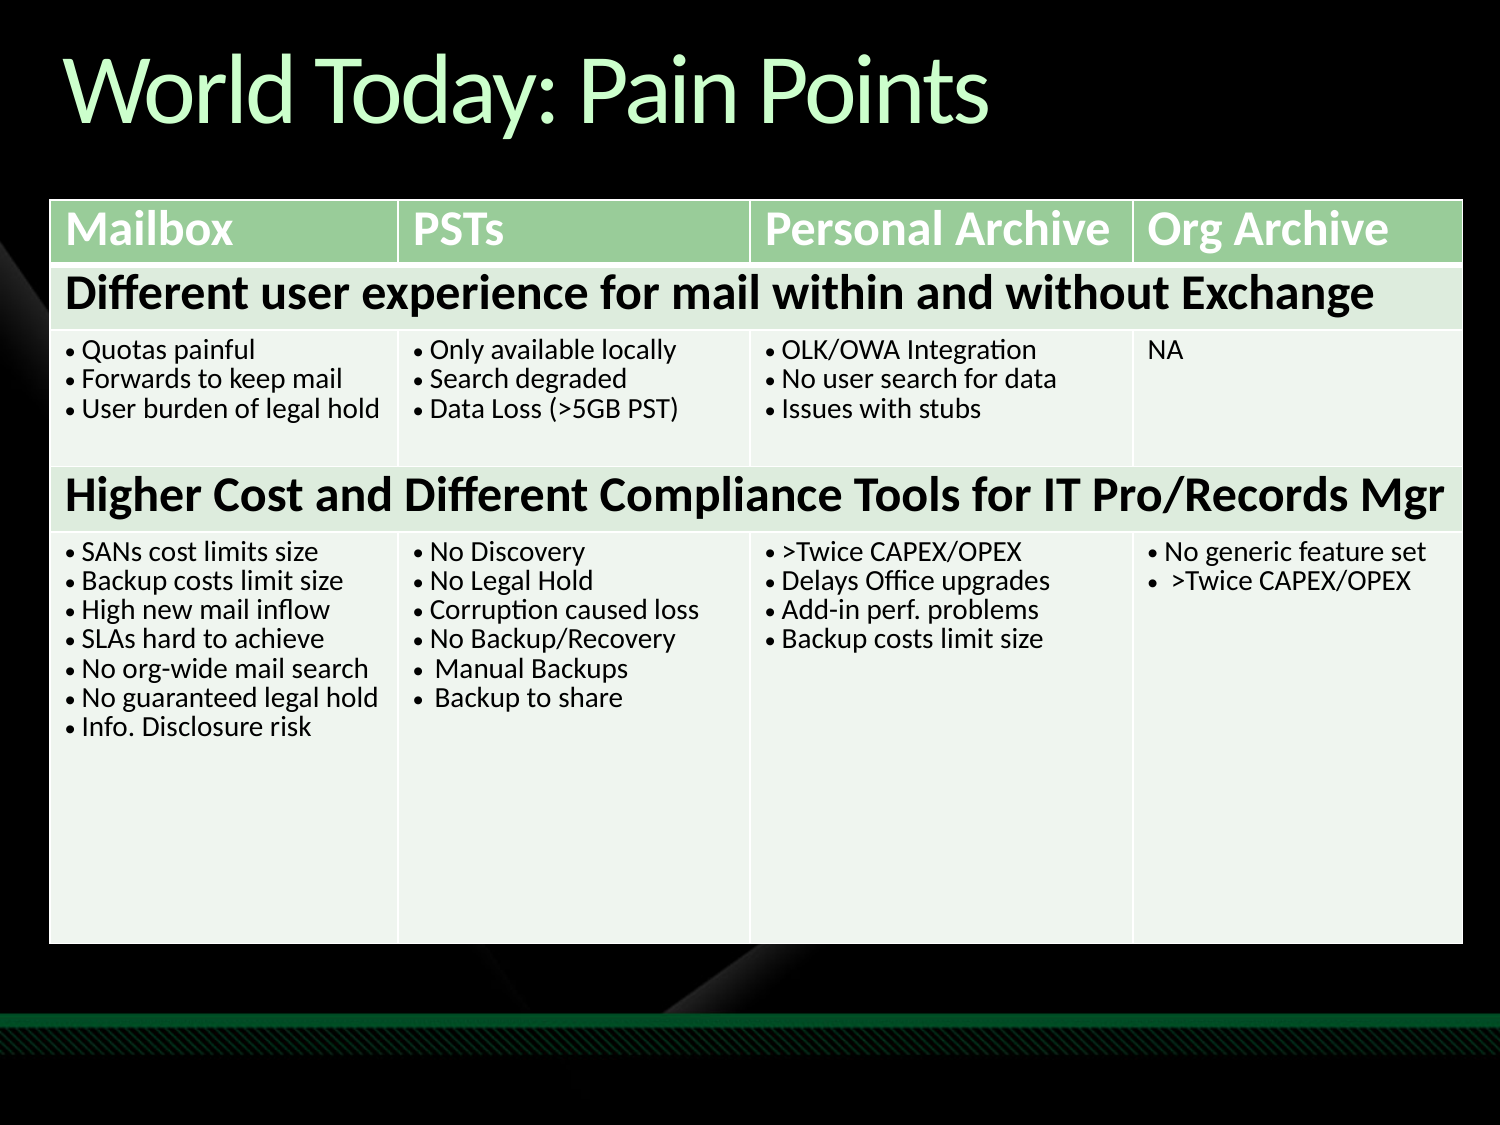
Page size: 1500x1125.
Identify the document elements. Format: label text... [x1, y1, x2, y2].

table_header Mailbox [51, 201, 397, 262]
picture [0, 0, 1500, 1125]
table_cell OLK/OWA Integration No user search for data Issues with stubs [751, 331, 1132, 466]
table_header PSTs [399, 201, 749, 262]
table_cell Higher Cost and Different Compliance Tools for IT Pro/Records Mgr [51, 467, 1462, 531]
table_cell NA [1134, 331, 1462, 466]
table_cell No Discovery No Legal Hold Corruption caused loss No Backup/Recovery Manual Backups Backup to share [399, 533, 749, 943]
table_cell SANs cost limits size Backup costs limit size High new mail inflow SLAs hard to achieve No org-wide mail search No guaranteed legal hold Info. Disclosure risk [51, 533, 397, 943]
title World Today: Pain Points [62, 37, 1438, 147]
table_cell Different user experience for mail within and without Exchange [51, 268, 1462, 329]
table_cell >Twice CAPEX/OPEX Delays Office upgrades Add-in perf. problems Backup costs limit size [751, 533, 1132, 943]
table_header Org Archive [1134, 201, 1462, 262]
table_cell Only available locally Search degraded Data Loss (>5GB PST) [399, 331, 749, 466]
table_cell Quotas painful Forwards to keep mail User burden of legal hold [51, 331, 397, 466]
table_header Personal Archive [751, 201, 1132, 262]
table_cell No generic feature set >Twice CAPEX/OPEX [1134, 533, 1462, 943]
